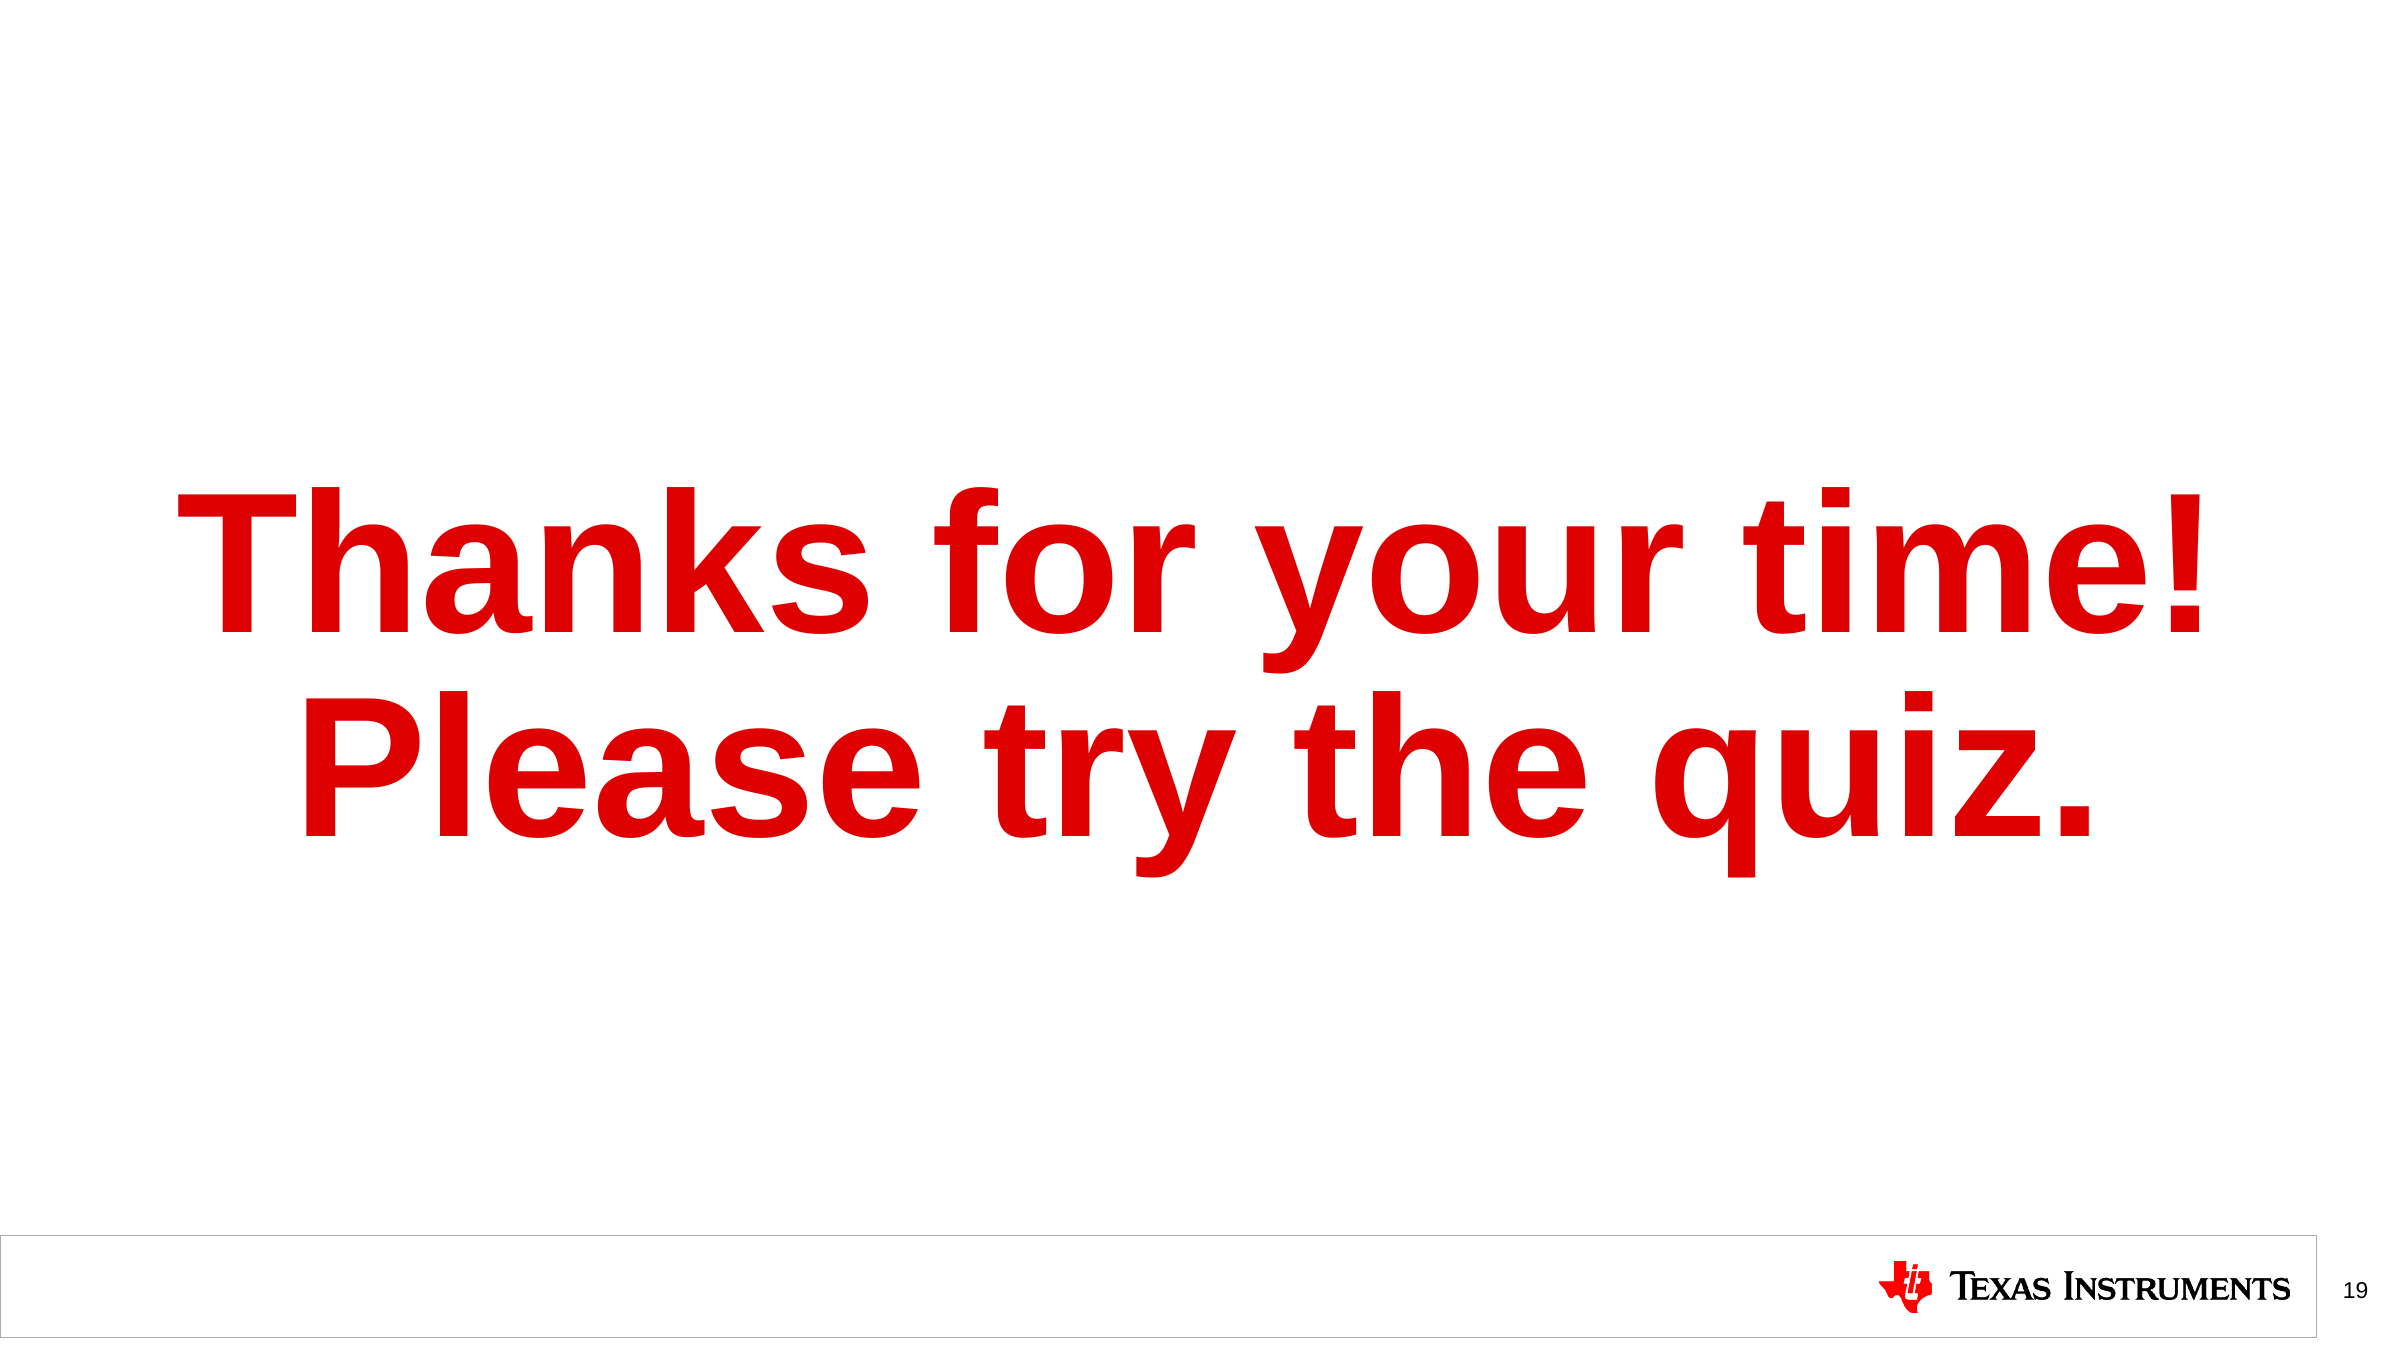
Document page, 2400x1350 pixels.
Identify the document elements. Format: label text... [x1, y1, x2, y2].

picture [1879, 1261, 2290, 1265]
picture [1879, 1307, 2290, 1313]
slide_number 19 [1828, 1265, 2389, 1307]
title Thanks for your time! Please try the quiz. [88, 492, 2310, 854]
